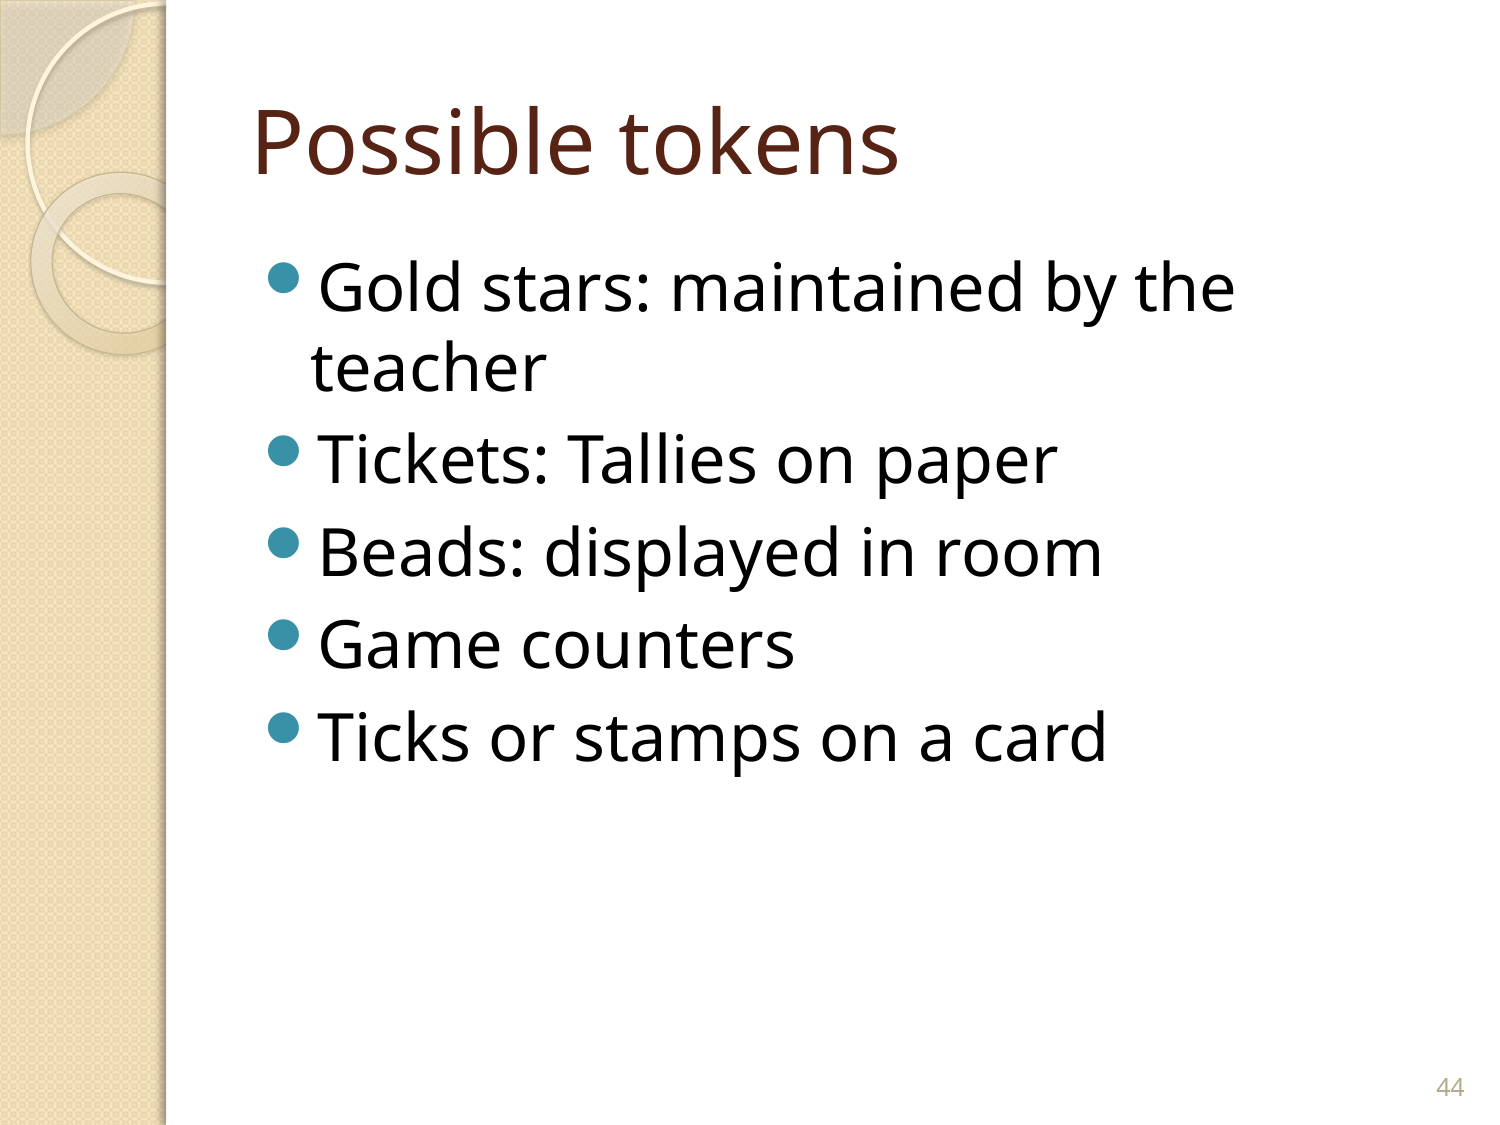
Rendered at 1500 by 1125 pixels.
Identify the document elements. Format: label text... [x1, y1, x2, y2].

list Gold stars: maintained by the teacher Tickets: Tallies on paper Beads: displayed in room Game counters Ticks or stamps on a card [235, 237, 1466, 1025]
slide_number 44 [1413, 1034, 1488, 1113]
title Possible tokens [235, 45, 1466, 233]
